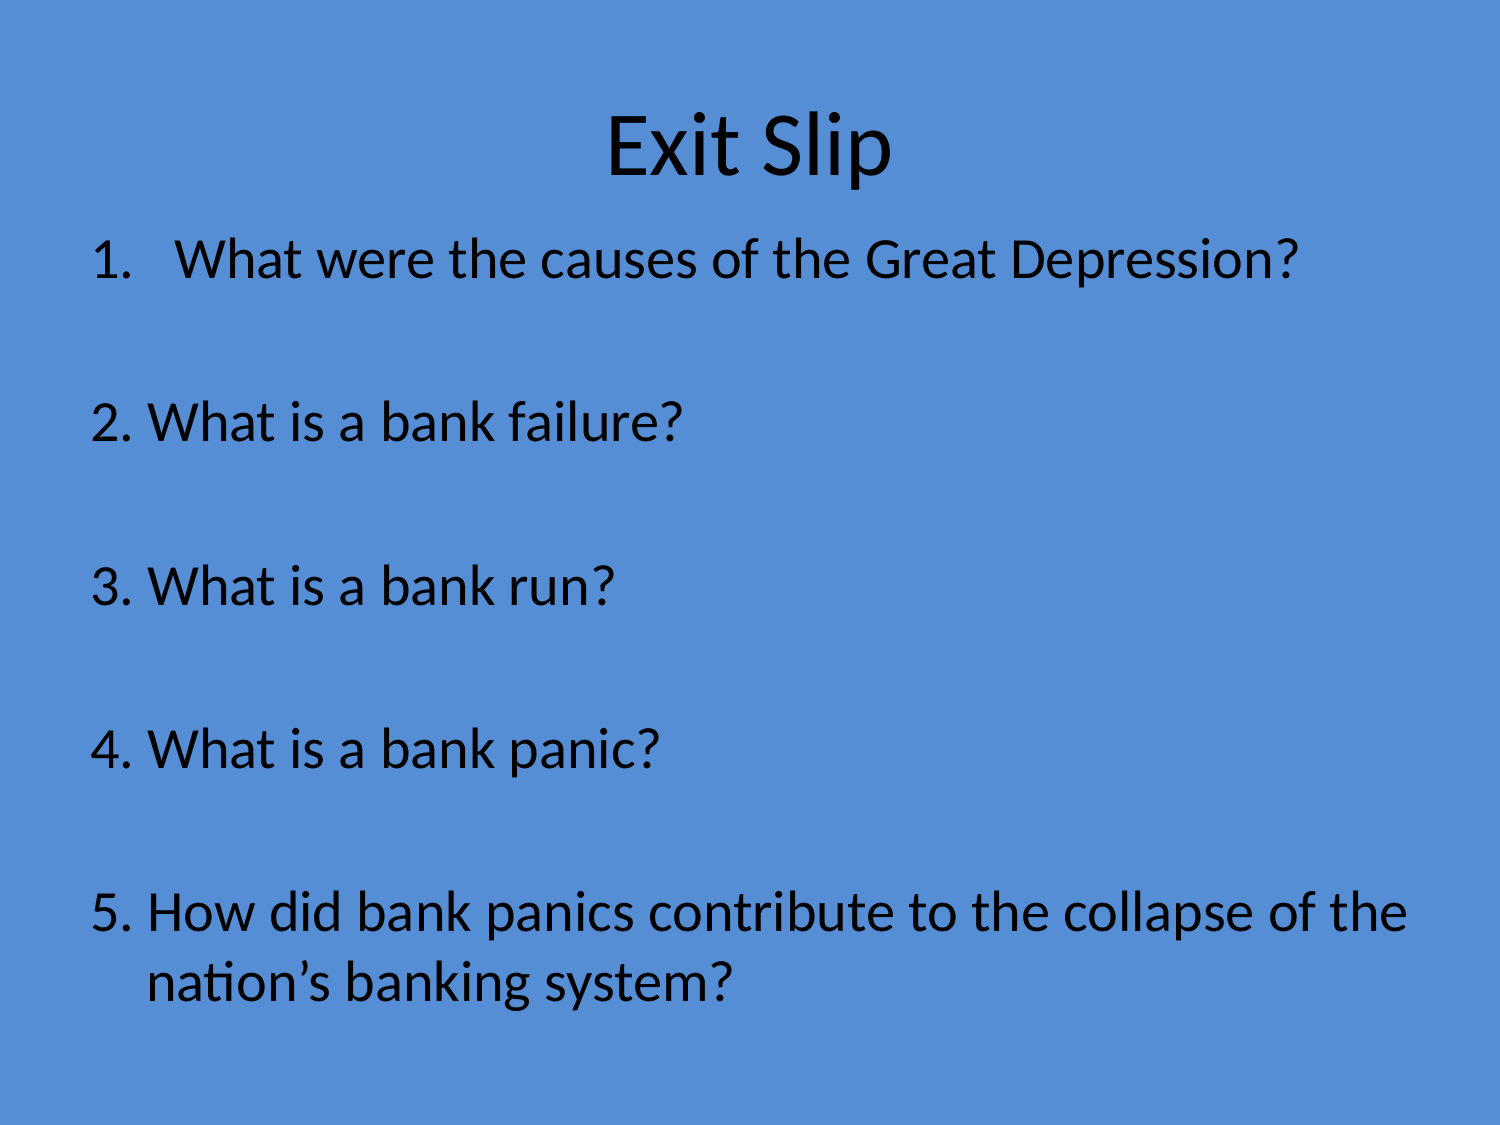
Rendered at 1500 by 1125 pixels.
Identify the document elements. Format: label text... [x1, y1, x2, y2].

list What were the causes of the Great Depression? 2. What is a bank failure? 3. What is a bank run? 4. What is a bank panic? 5. How did bank panics contribute to the collapse of the nation’s banking system? [75, 212, 1425, 1038]
title Exit Slip [75, 45, 1425, 212]
